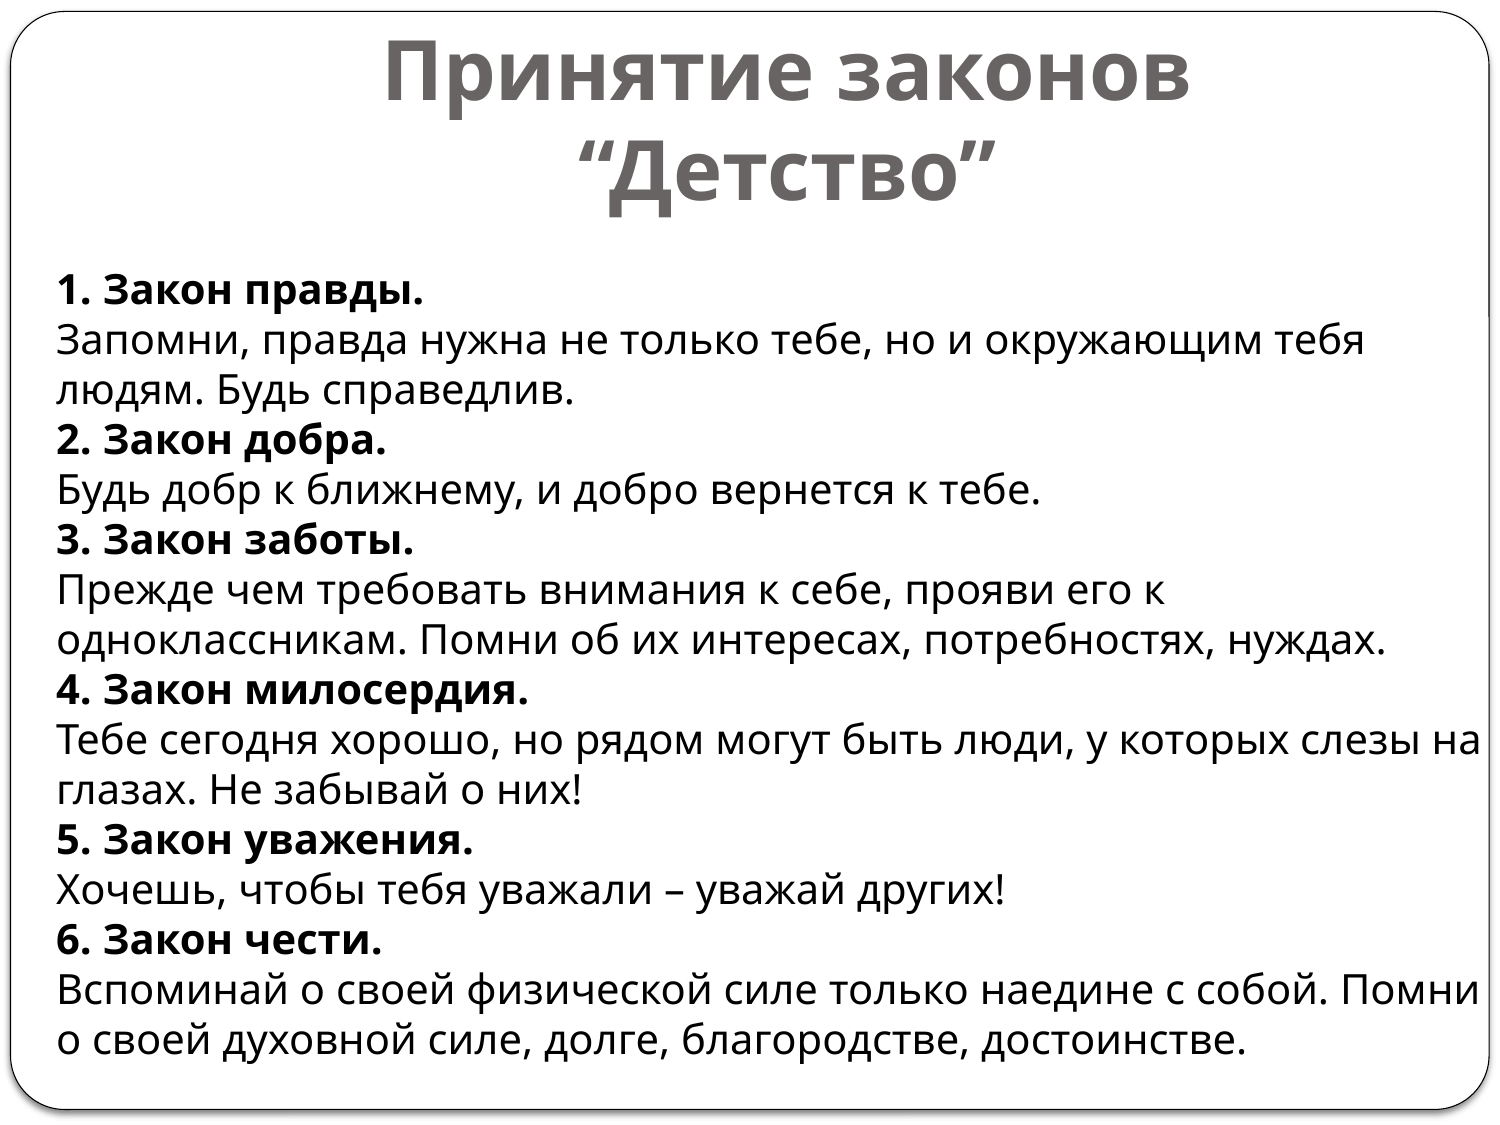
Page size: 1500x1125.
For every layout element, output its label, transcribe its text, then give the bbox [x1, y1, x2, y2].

title Принятие законов “Детство” [150, 45, 1425, 233]
text_box 1. Закон правды. Запомни, правда нужна не только тебе, но и окружающим тебя людям. Будь справедлив. 2. Закон добра. Будь добр к ближнему, и добро вернется к тебе. 3. Закон заботы. Прежде чем требовать внимания к себе, прояви его к одноклассникам. Помни об их интересах, потребностях, нуждах. 4. Закон милосердия. Тебе сегодня хорошо, но рядом могут быть люди, у которых слезы на глазах. Не забывай о них! 5. Закон уважения. Хочешь, чтобы тебя уважали – уважай других! 6. Закон чести. Вспоминай о своей физической силе только наедине с собой. Помни о своей духовной силе, долге, благородстве, достоинстве. [41, 255, 1500, 1071]
